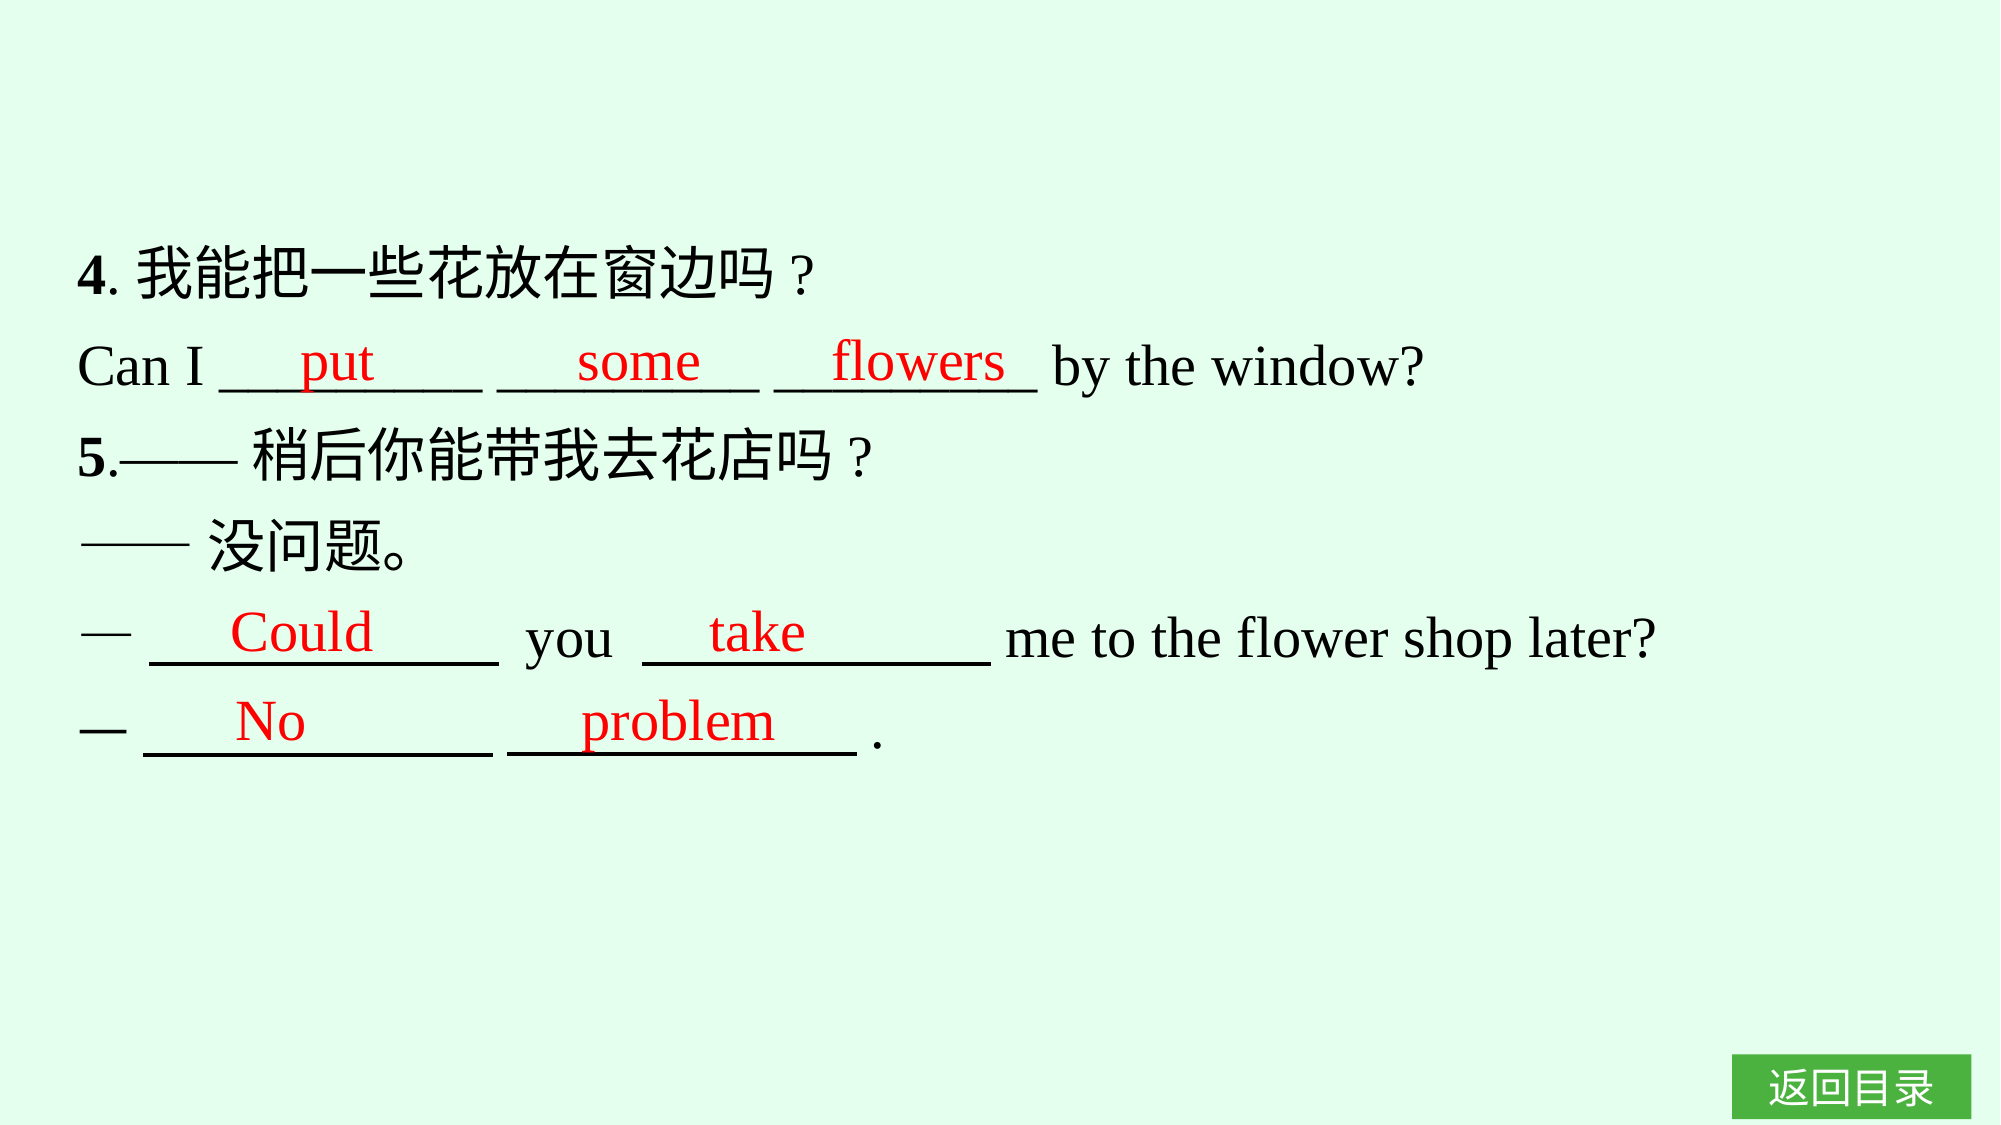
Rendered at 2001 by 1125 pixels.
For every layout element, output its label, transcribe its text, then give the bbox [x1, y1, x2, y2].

text_box take [694, 571, 822, 671]
text_box put some flowers [285, 300, 1022, 400]
text_box No problem [220, 660, 792, 760]
text_box 4.我能把一些花放在窗边吗? Can I _________ _________ _________ by the window? 5.——稍后你能带我去花店吗? ——没问题。 — you me to the flower shop later? — . [62, 207, 1938, 768]
text_box Could [215, 571, 389, 671]
